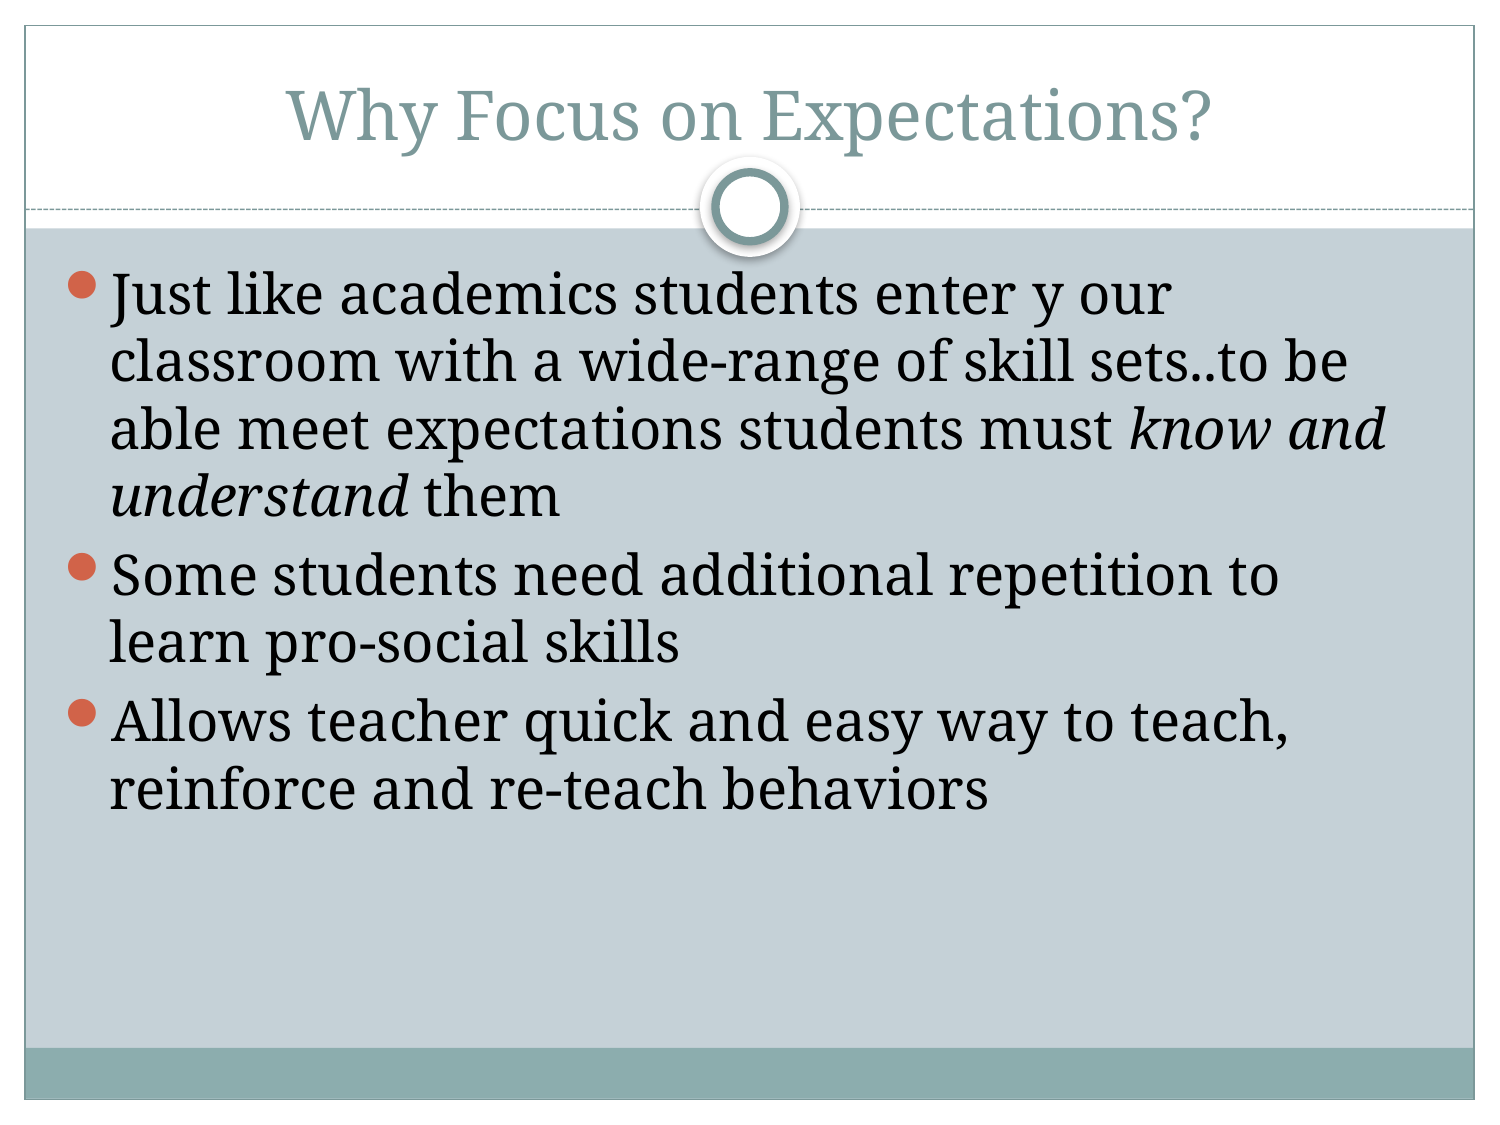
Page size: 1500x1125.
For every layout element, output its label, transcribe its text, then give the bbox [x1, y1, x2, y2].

title Why Focus on Expectations? [49, 37, 1450, 162]
list Just like academics students enter y our classroom with a wide-range of skill sets..to be able meet expectations students must know and understand them Some students need additional repetition to learn pro-social skills Allows teacher quick and easy way to teach, reinforce and re-teach behaviors [49, 250, 1445, 1001]
